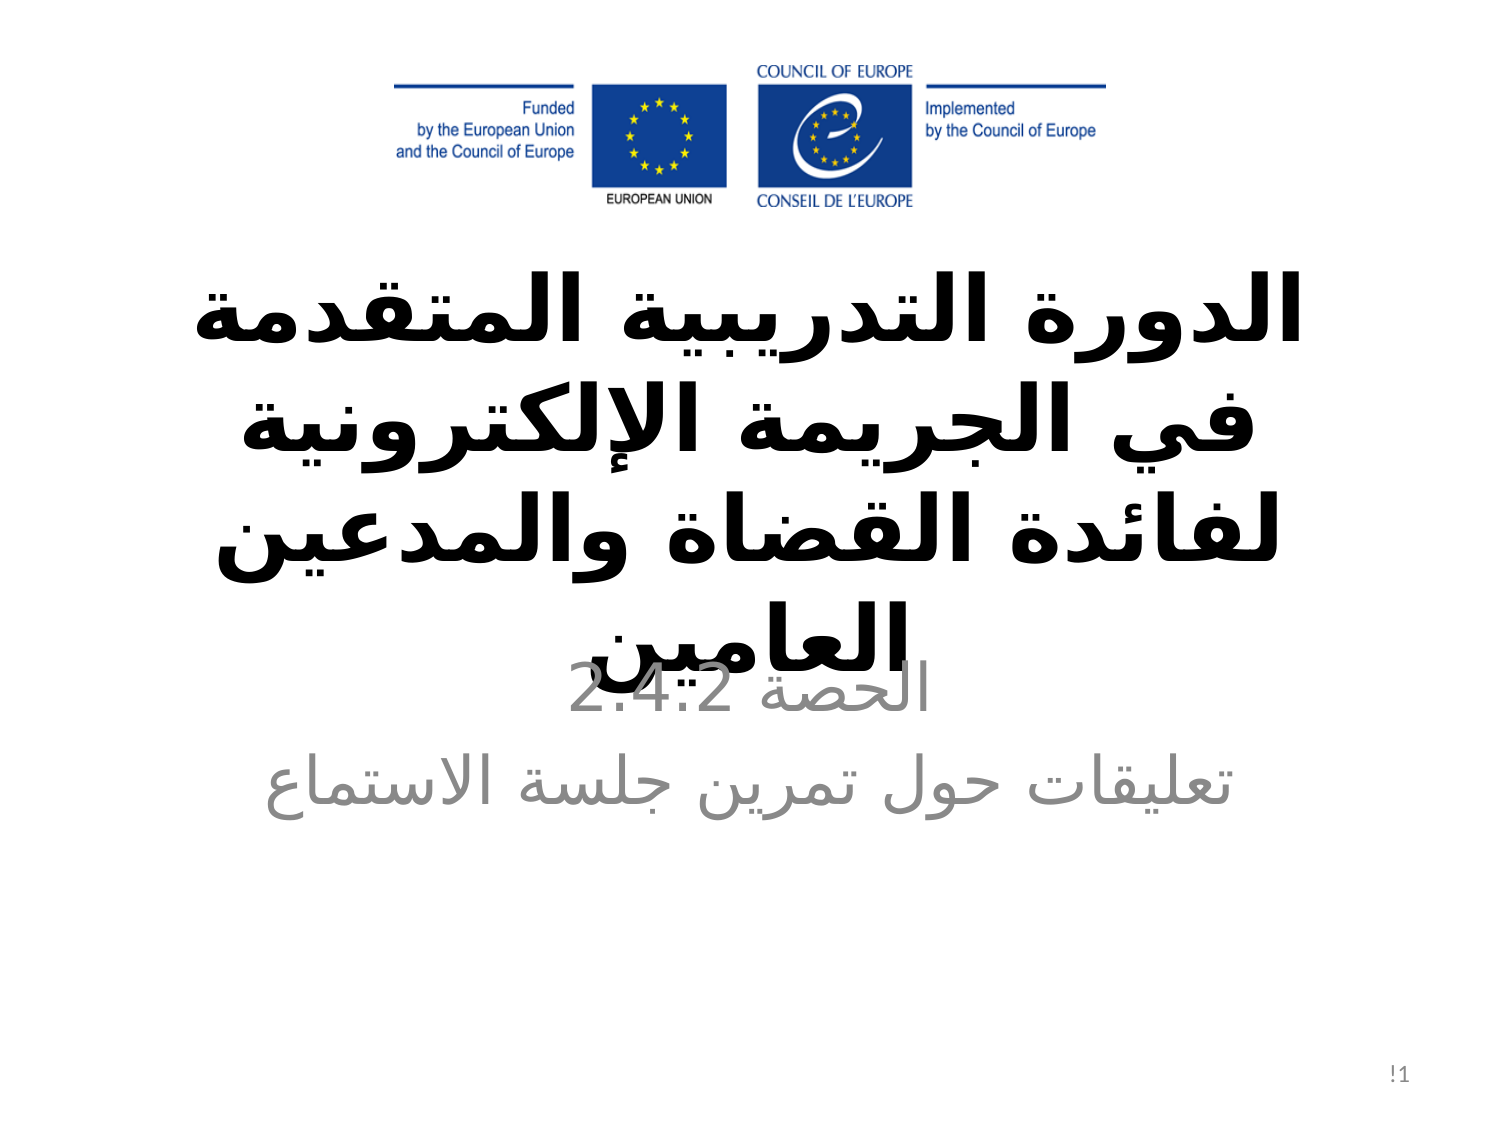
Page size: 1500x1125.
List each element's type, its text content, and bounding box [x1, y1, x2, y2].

slide_number !1 [1074, 1042, 1425, 1103]
subtitle الحصة 2.4.2 تعليقات حول تمرين جلسة الاستماع [225, 637, 1275, 1077]
title الدورة التدريبية المتقدمة في الجريمة الإلكترونية لفائدة القضاة والمدعين العامين [112, 349, 1388, 591]
picture [394, 65, 1106, 208]
